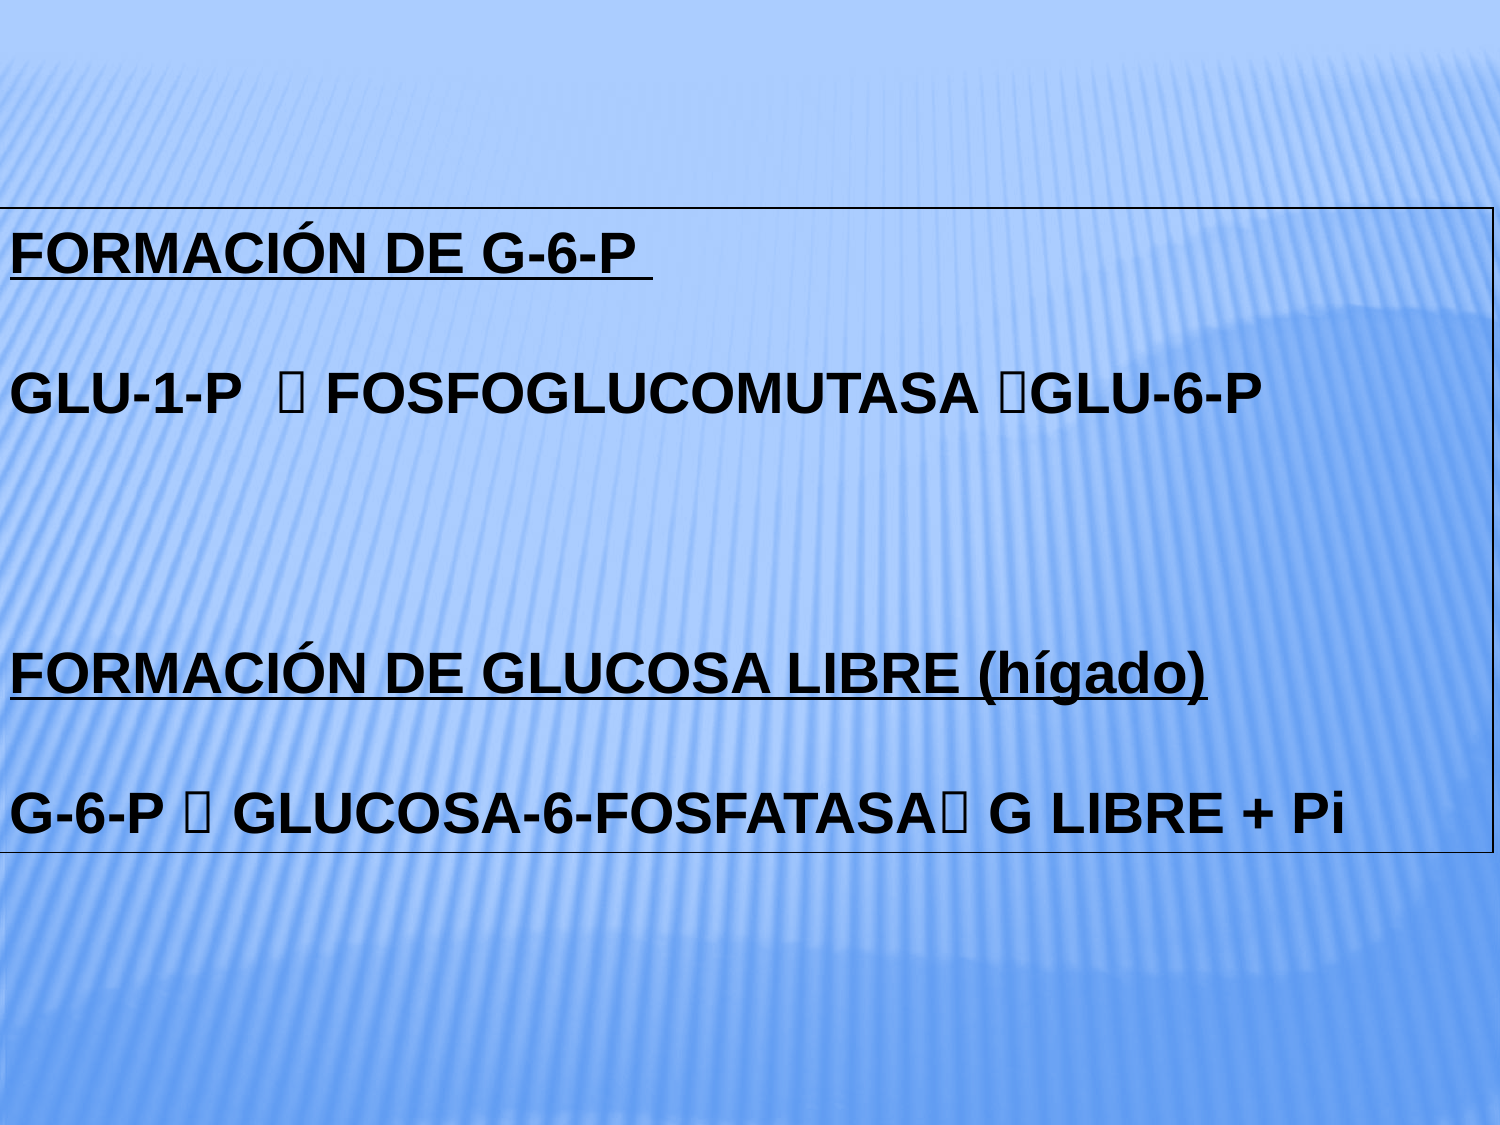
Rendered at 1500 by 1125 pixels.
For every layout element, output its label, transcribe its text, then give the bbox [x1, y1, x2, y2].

text_box FORMACIÓN DE G-6-P GLU-1-P  FOSFOGLUCOMUTASA GLU-6-P FORMACIÓN DE GLUCOSA LIBRE (hígado) G-6-P  GLUCOSA-6-FOSFATASA G LIBRE + Pi [0, 208, 1494, 853]
